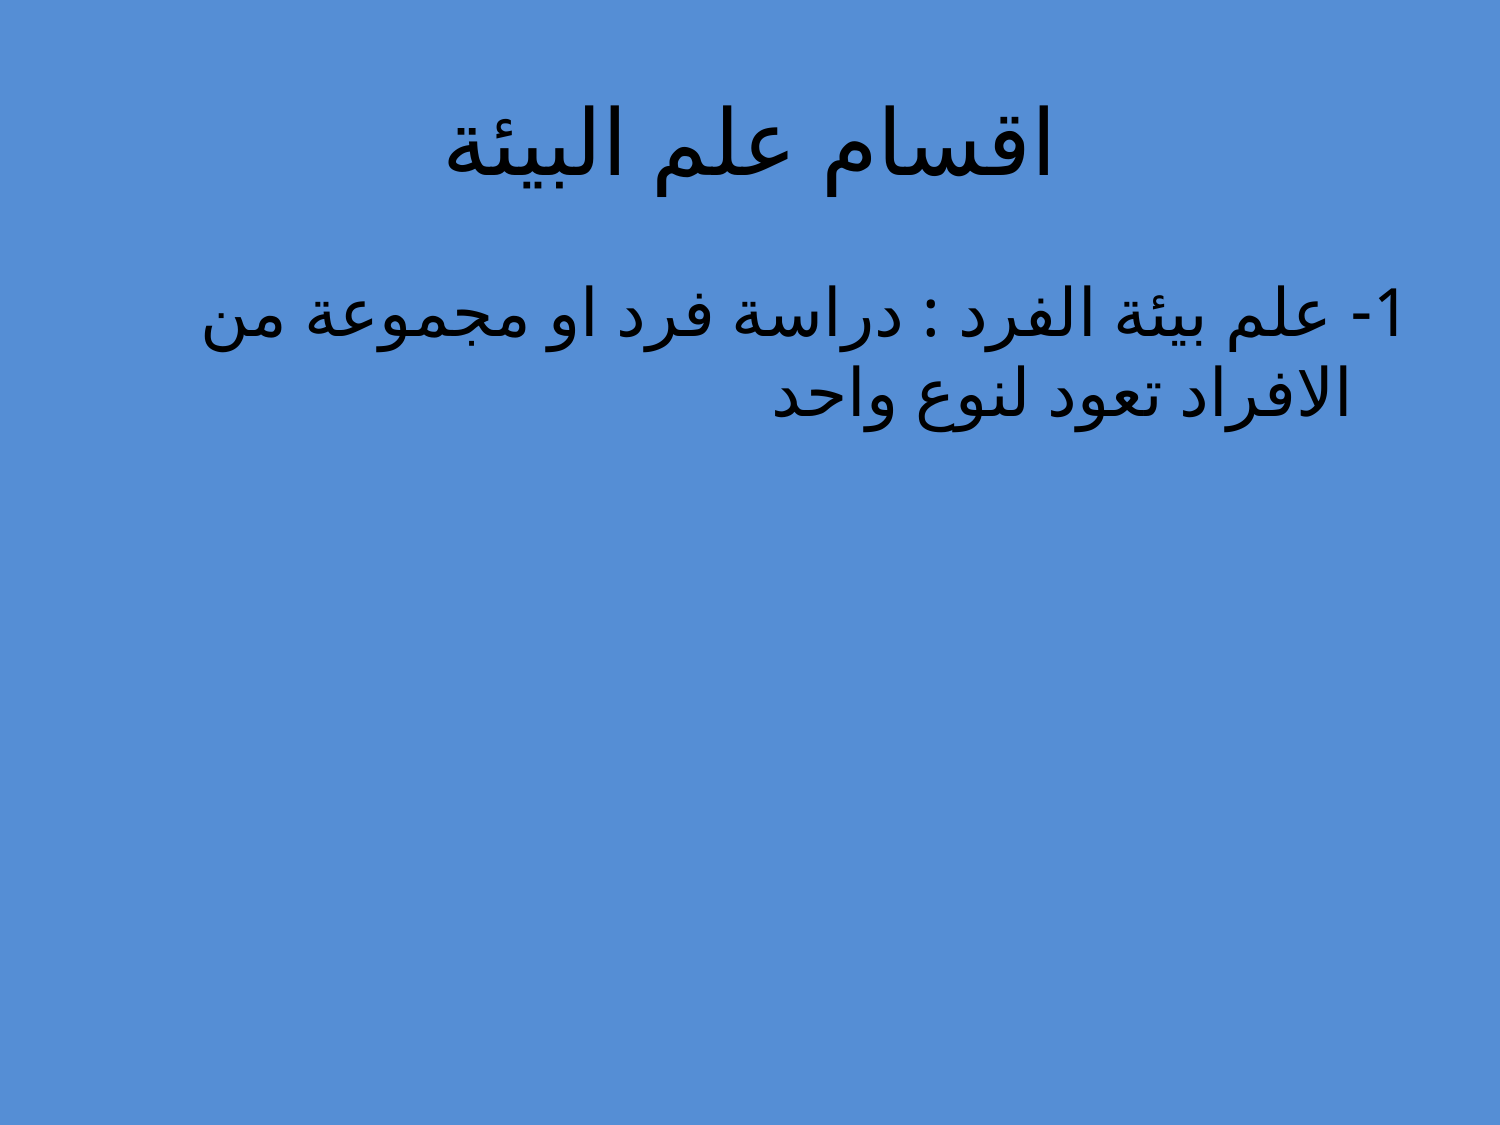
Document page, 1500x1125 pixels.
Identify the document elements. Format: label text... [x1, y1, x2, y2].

list 1- علم بيئة الفرد : دراسة فرد او مجموعة من الافراد تعود لنوع واحد [75, 262, 1425, 1005]
title اقسام علم البيئة [75, 45, 1425, 233]
